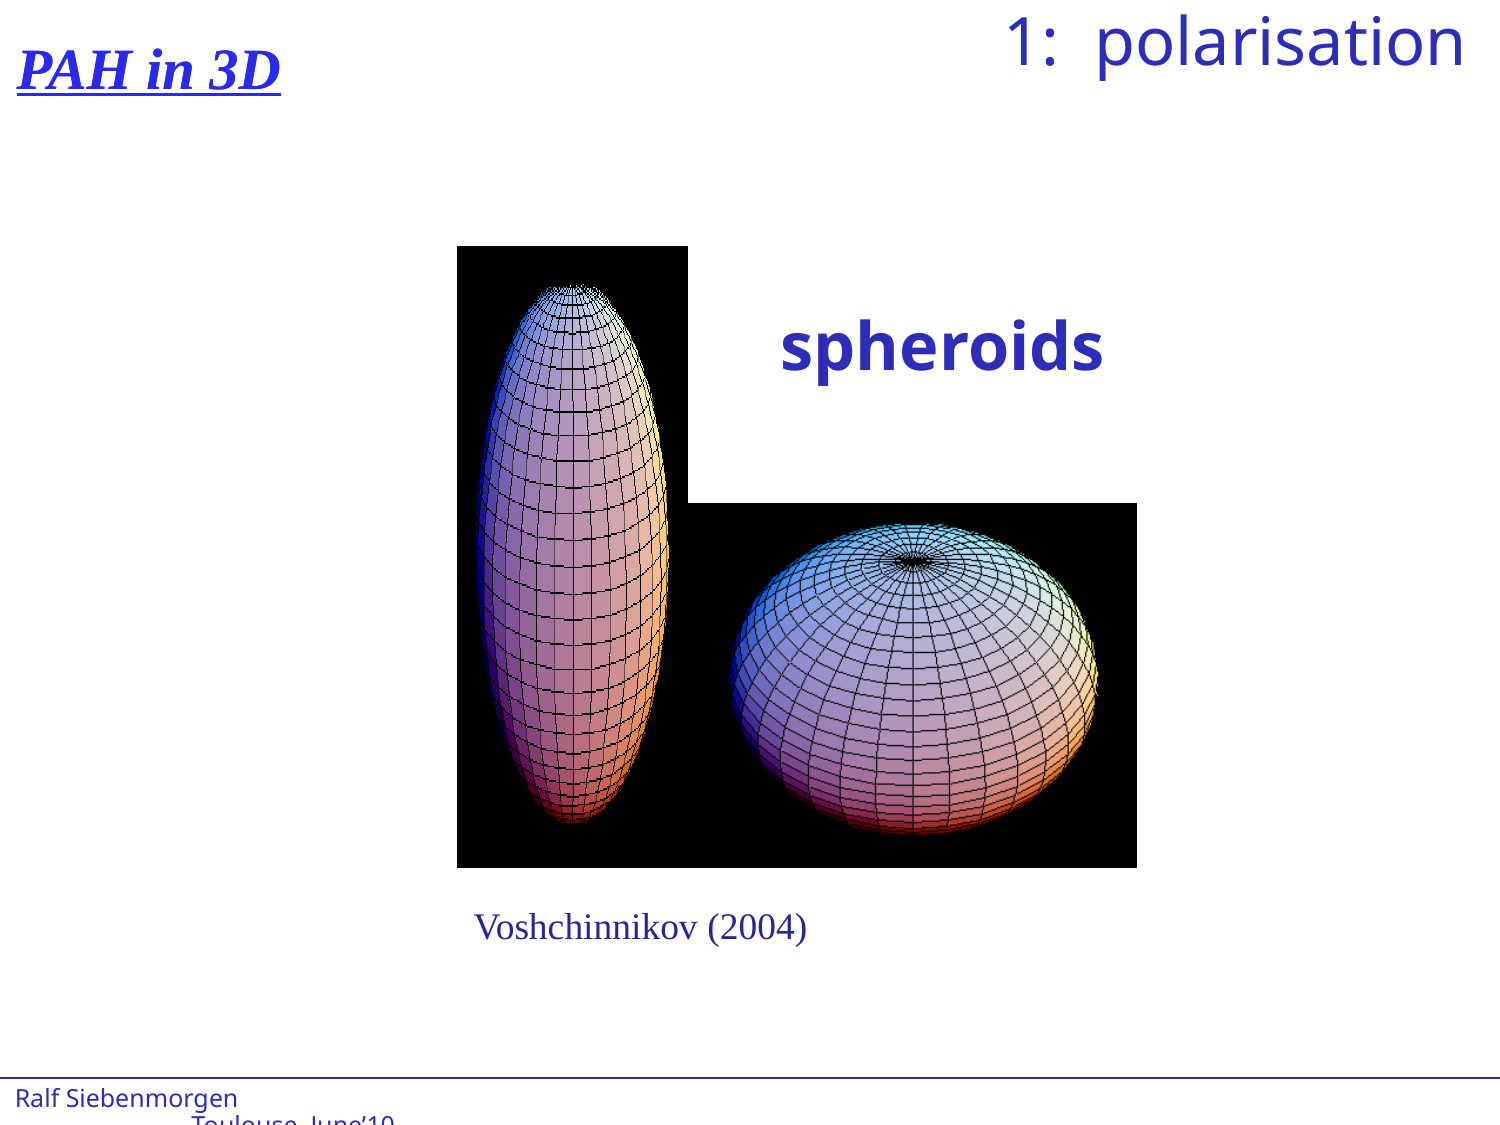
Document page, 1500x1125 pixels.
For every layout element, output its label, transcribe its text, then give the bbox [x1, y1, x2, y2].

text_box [456, 245, 1137, 868]
text_box 1: polarisation [843, 0, 1500, 125]
text_box Voshchinnikov (2004) [458, 878, 823, 954]
